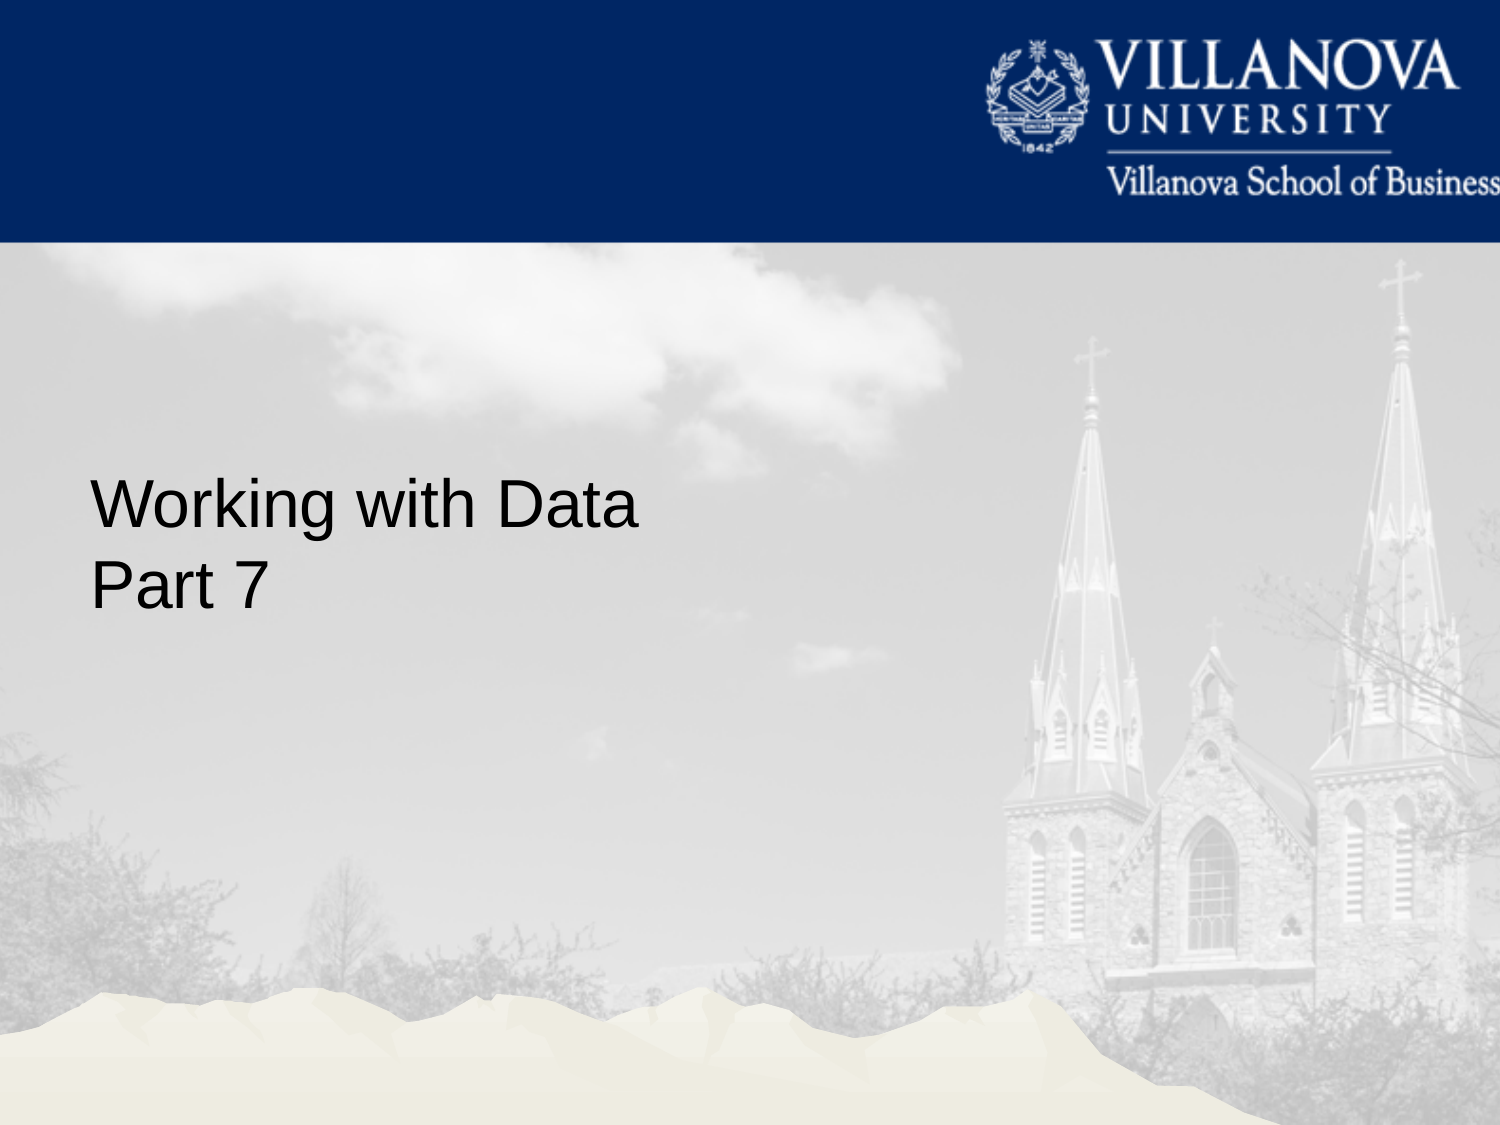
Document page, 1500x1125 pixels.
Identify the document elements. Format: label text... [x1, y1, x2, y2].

picture [0, 0, 1500, 1125]
title Working with Data Part 7 [75, 450, 1350, 638]
